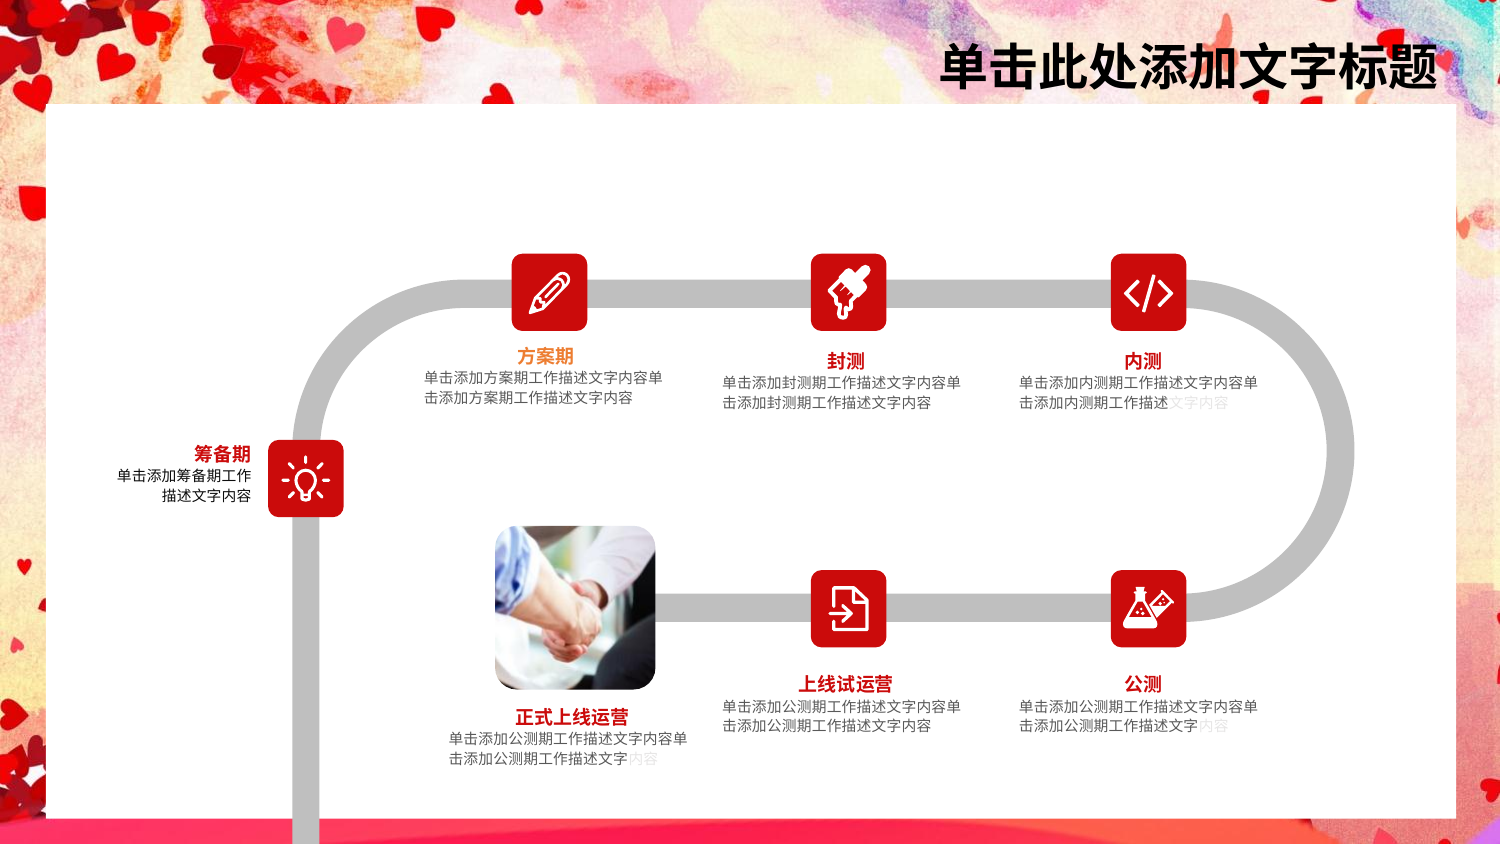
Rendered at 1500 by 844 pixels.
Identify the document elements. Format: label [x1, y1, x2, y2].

text_box [673, 279, 722, 308]
text_box [971, 279, 1019, 308]
text_box [292, 284, 423, 439]
picture [0, 0, 1500, 844]
text_box [1019, 253, 1268, 412]
text_box [722, 570, 971, 736]
text_box [1261, 302, 1355, 599]
text_box [292, 518, 320, 844]
text_box [423, 253, 673, 427]
text_box [115, 439, 344, 518]
text_box [722, 253, 971, 432]
text_box [698, 593, 722, 622]
text_box [1019, 570, 1268, 736]
text_box [971, 593, 1019, 622]
text_box [448, 525, 698, 768]
